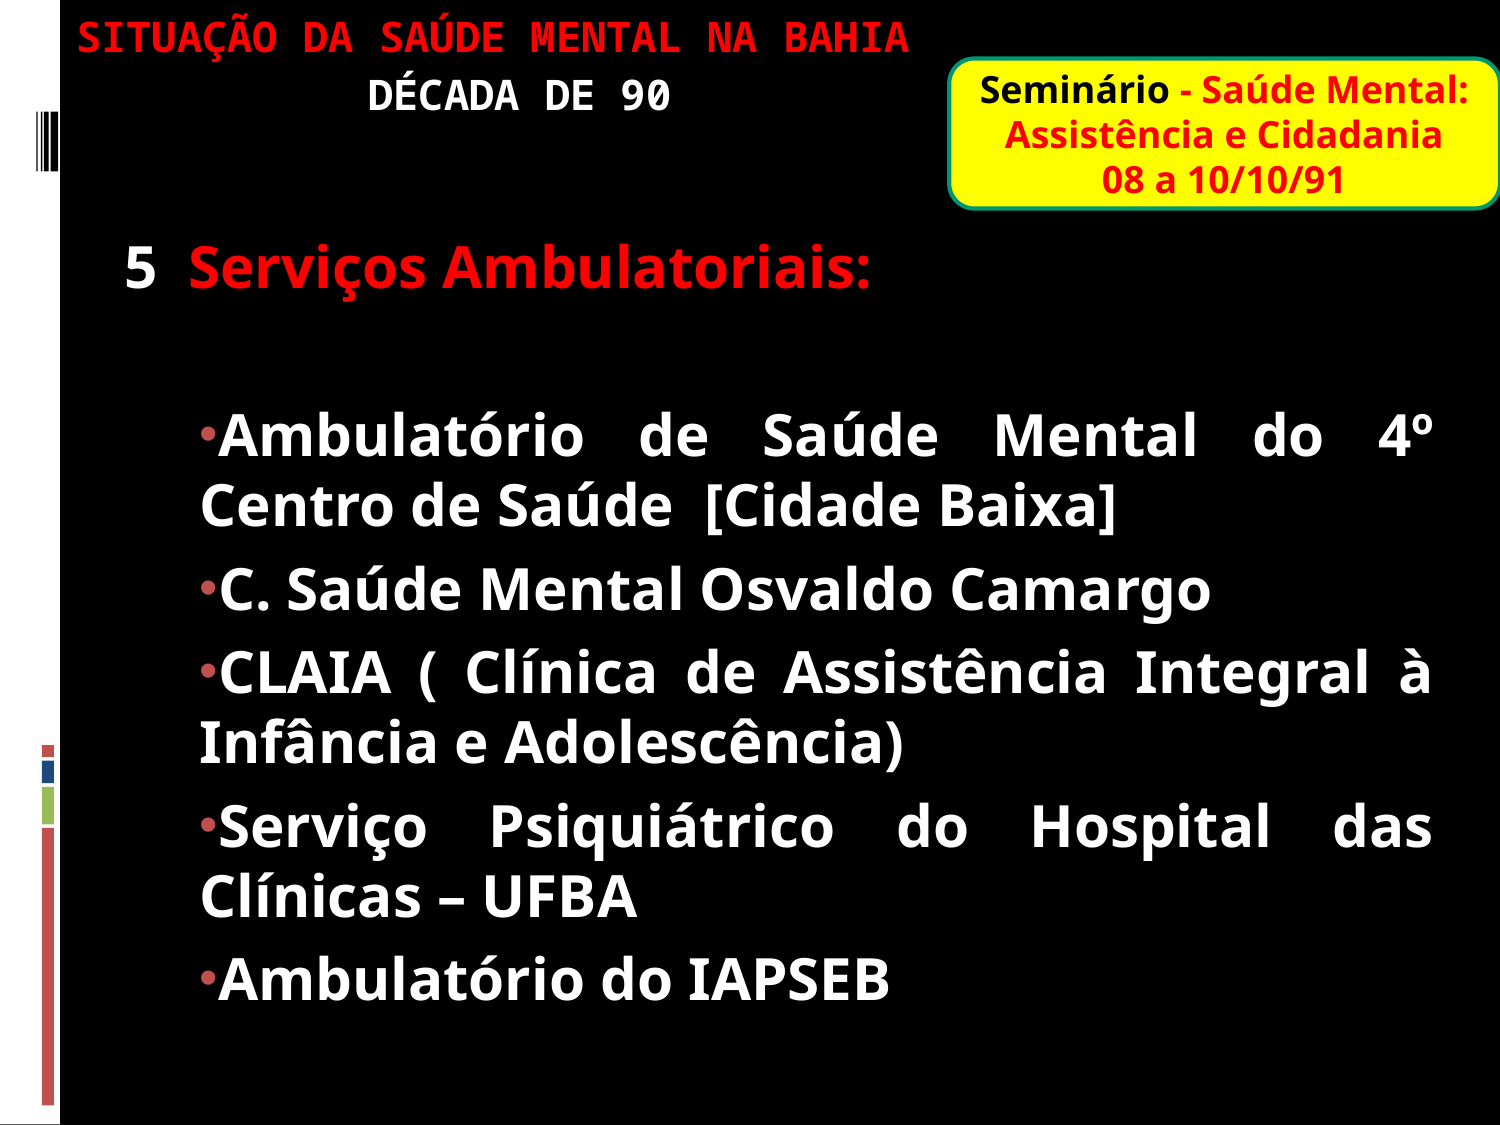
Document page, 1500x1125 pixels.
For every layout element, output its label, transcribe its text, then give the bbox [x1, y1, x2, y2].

text_box Seminário - Saúde Mental: Assistência e Cidadania 08 a 10/10/91 [947, 56, 1500, 211]
title SITUAÇÃO DA SAÚDE MENTAL NA BAHIA DÉCADA DE 90 [0, 0, 1276, 132]
subtitle 5 Serviços Ambulatoriais: Ambulatório de Saúde Mental do 4º Centro de Saúde [Cidade Baixa] C. Saúde Mental Osvaldo Camargo CLAIA ( Clínica de Assistência Integral à Infância e Adolescência) Serviço Psiquiátrico do Hospital das Clínicas – UFBA Ambulatório do IAPSEB [116, 222, 1442, 1079]
